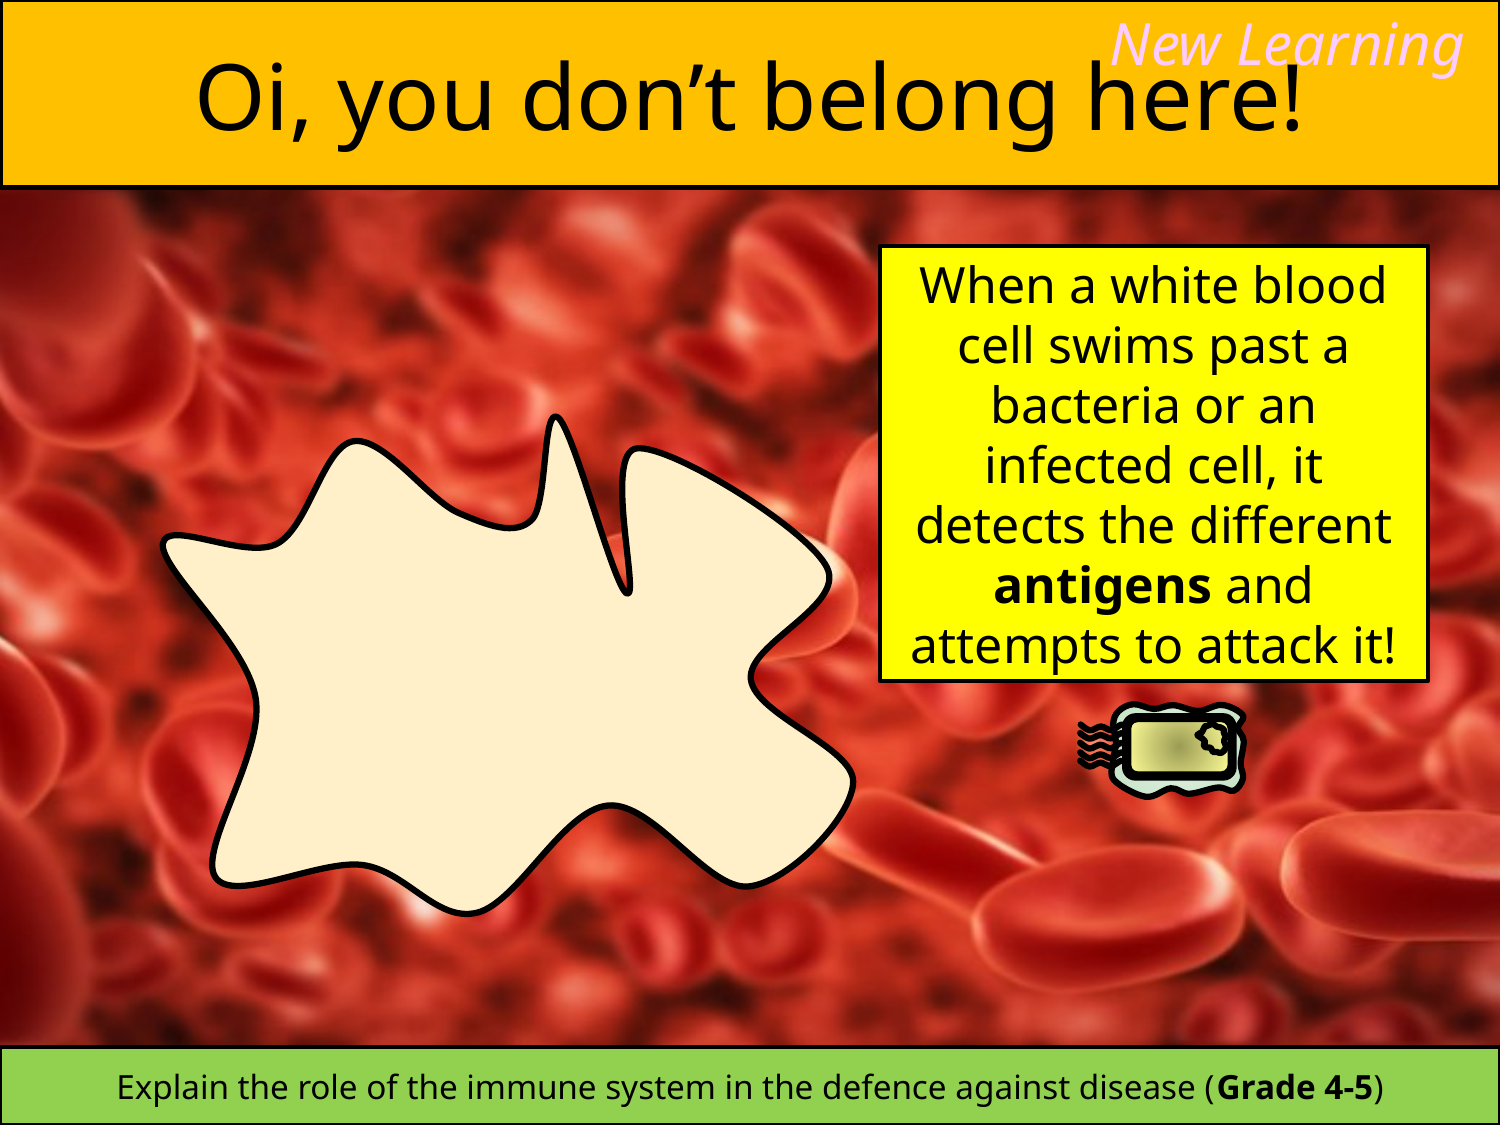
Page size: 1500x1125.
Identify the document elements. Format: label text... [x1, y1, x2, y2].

title Oi, you don’t belong here! [0, 0, 1500, 183]
picture [0, 184, 1500, 1047]
text_box New Learning [1094, 0, 1481, 85]
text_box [1079, 703, 1245, 799]
text_box Explain the role of the immune system in the defence against disease (Grade 4-5) [0, 1054, 1500, 1125]
